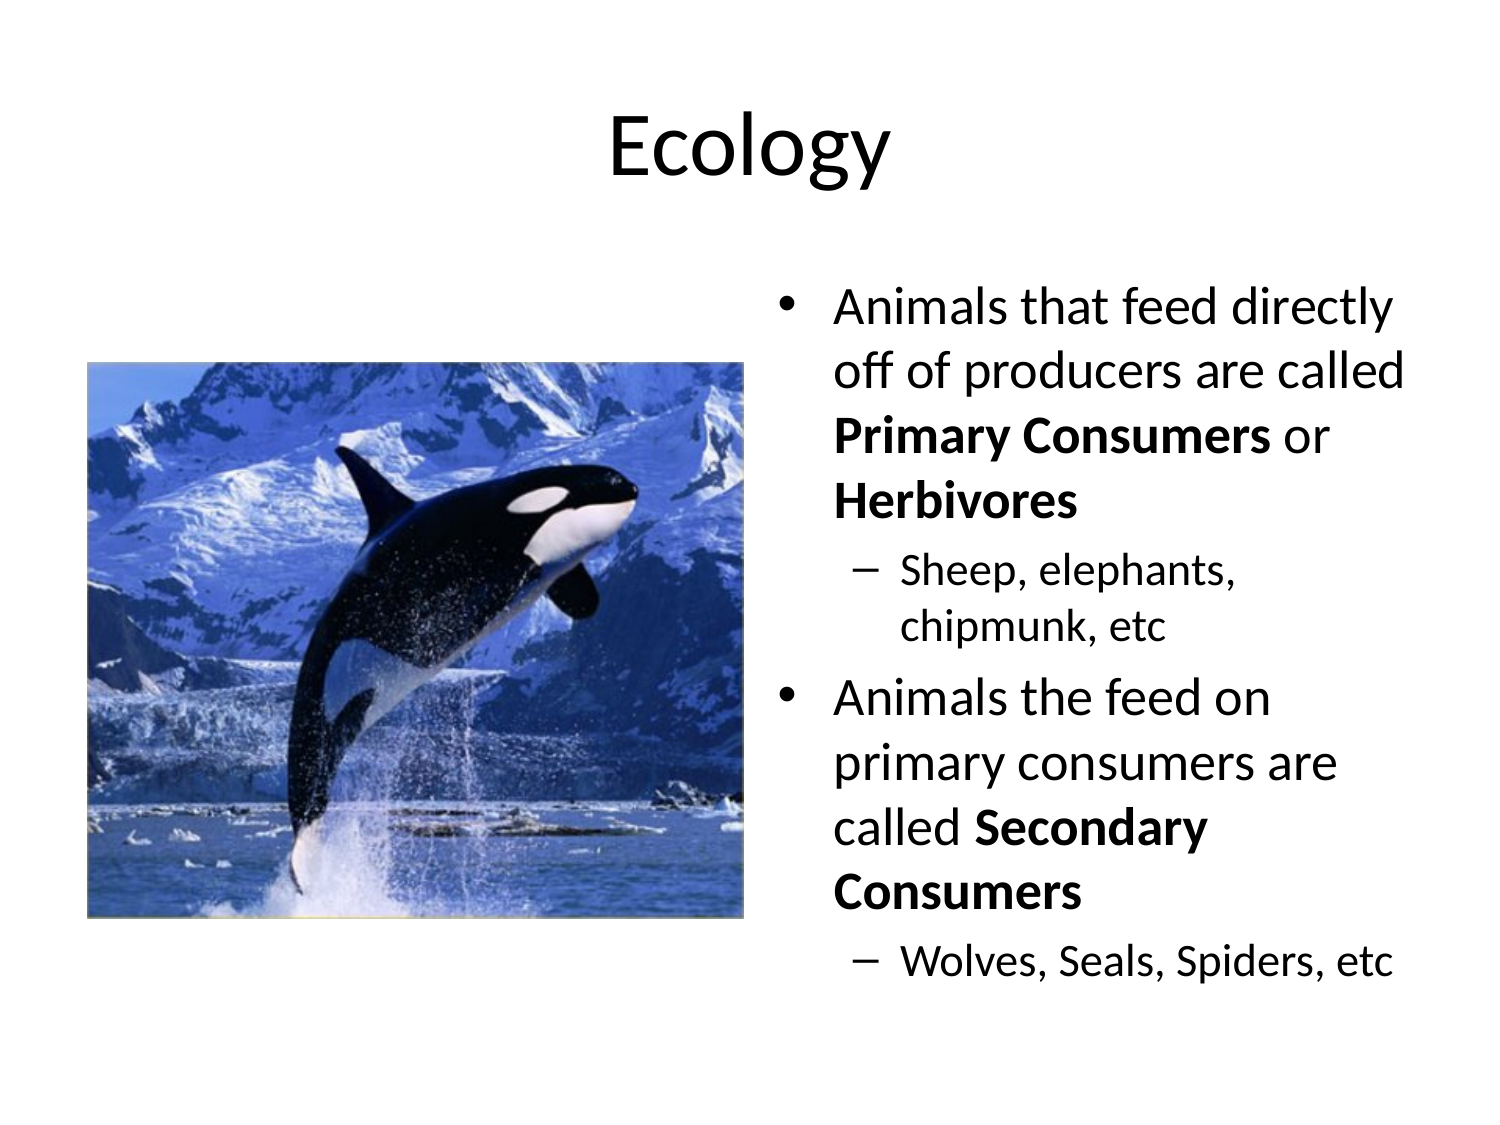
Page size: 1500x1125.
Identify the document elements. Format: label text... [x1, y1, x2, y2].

title Ecology [75, 45, 1425, 233]
list Animals that feed directly off of producers are called Primary Consumers or Herbivores Sheep, elephants, chipmunk, etc Animals the feed on primary consumers are called Secondary Consumers Wolves, Seals, Spiders, etc [762, 262, 1425, 1005]
picture [87, 362, 745, 919]
